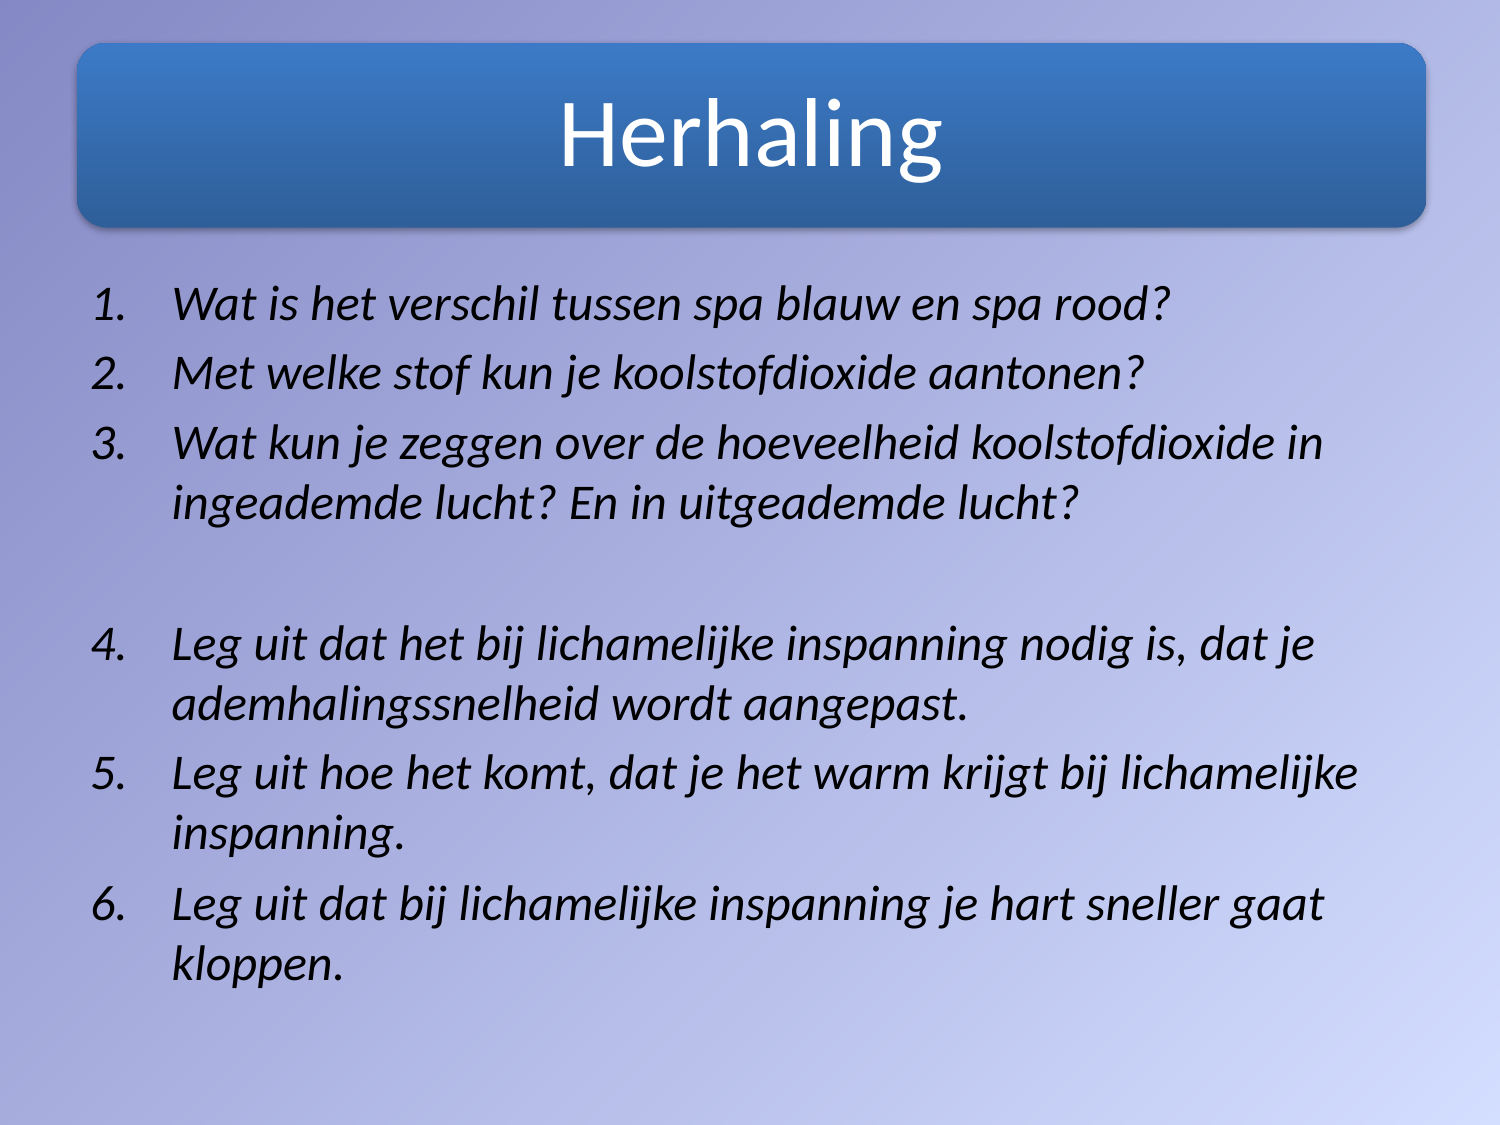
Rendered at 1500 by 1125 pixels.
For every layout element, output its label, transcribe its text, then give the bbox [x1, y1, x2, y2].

list Wat is het verschil tussen spa blauw en spa rood? Met welke stof kun je koolstofdioxide aantonen? Wat kun je zeggen over de hoeveelheid koolstofdioxide in ingeademde lucht? En in uitgeademde lucht? Leg uit dat het bij lichamelijke inspanning nodig is, dat je ademhalingssnelheid wordt aangepast. Leg uit hoe het komt, dat je het warm krijgt bij lichamelijke inspanning. Leg uit dat bij lichamelijke inspanning je hart sneller gaat kloppen. [75, 262, 1425, 1005]
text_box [76, 42, 1427, 231]
